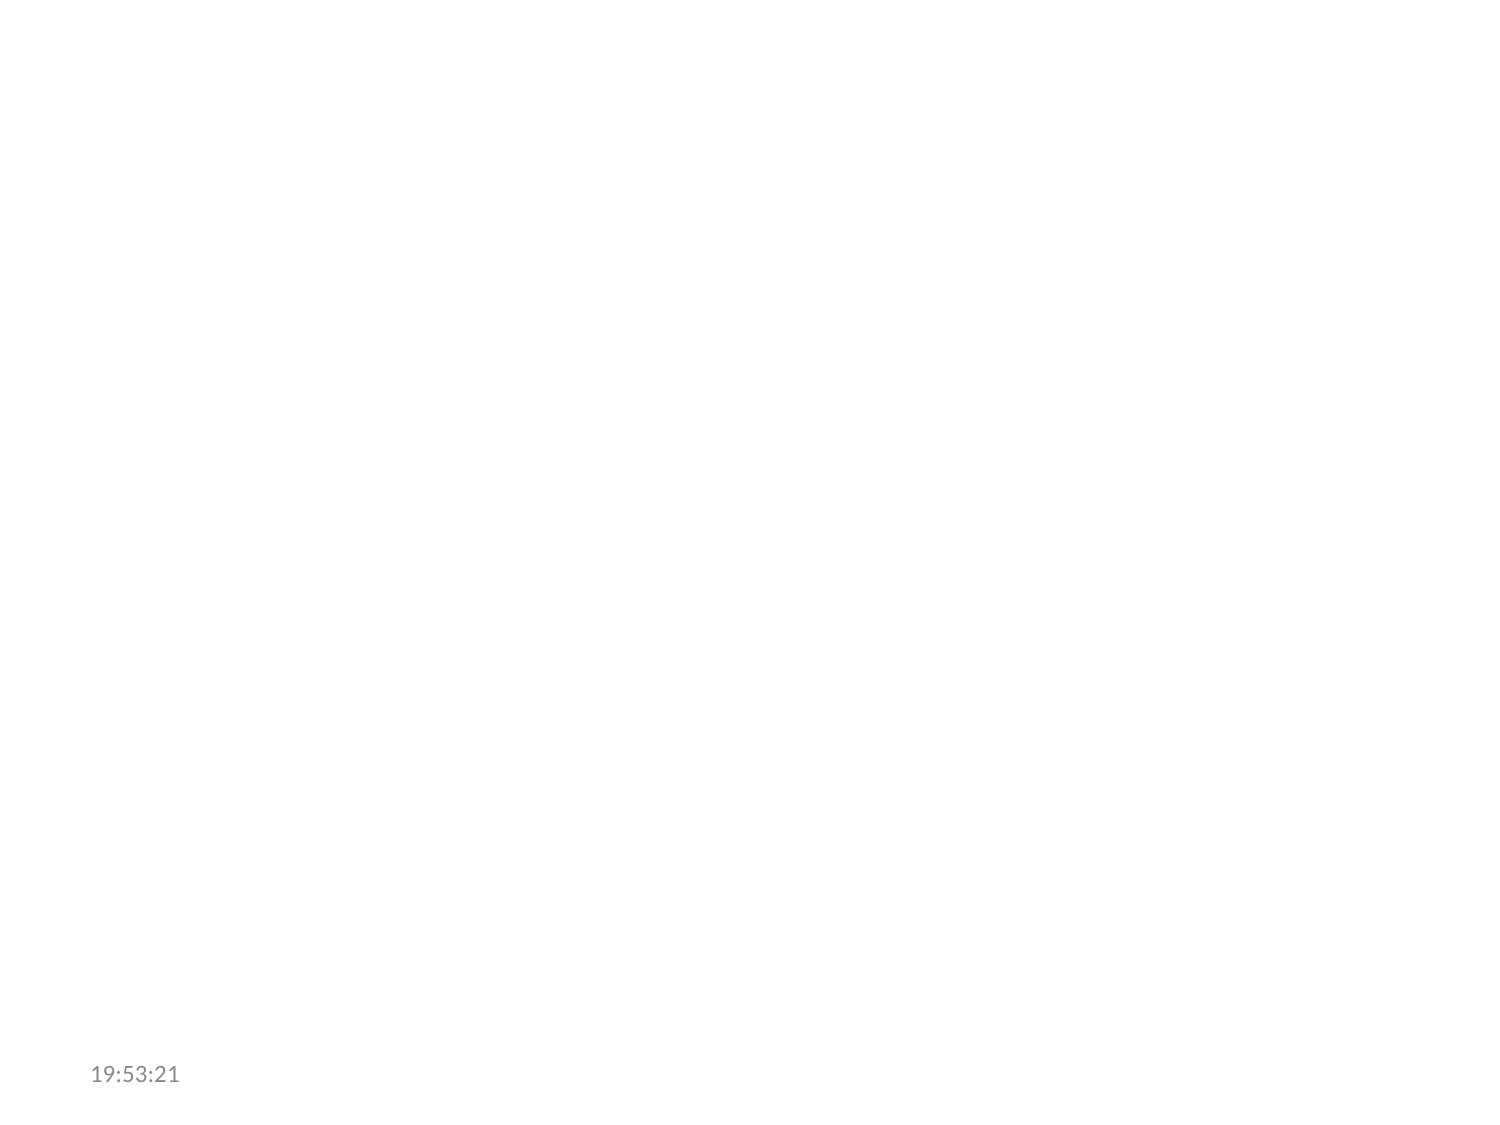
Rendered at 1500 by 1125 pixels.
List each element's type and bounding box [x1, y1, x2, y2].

slide_number [75, 1042, 425, 1103]
